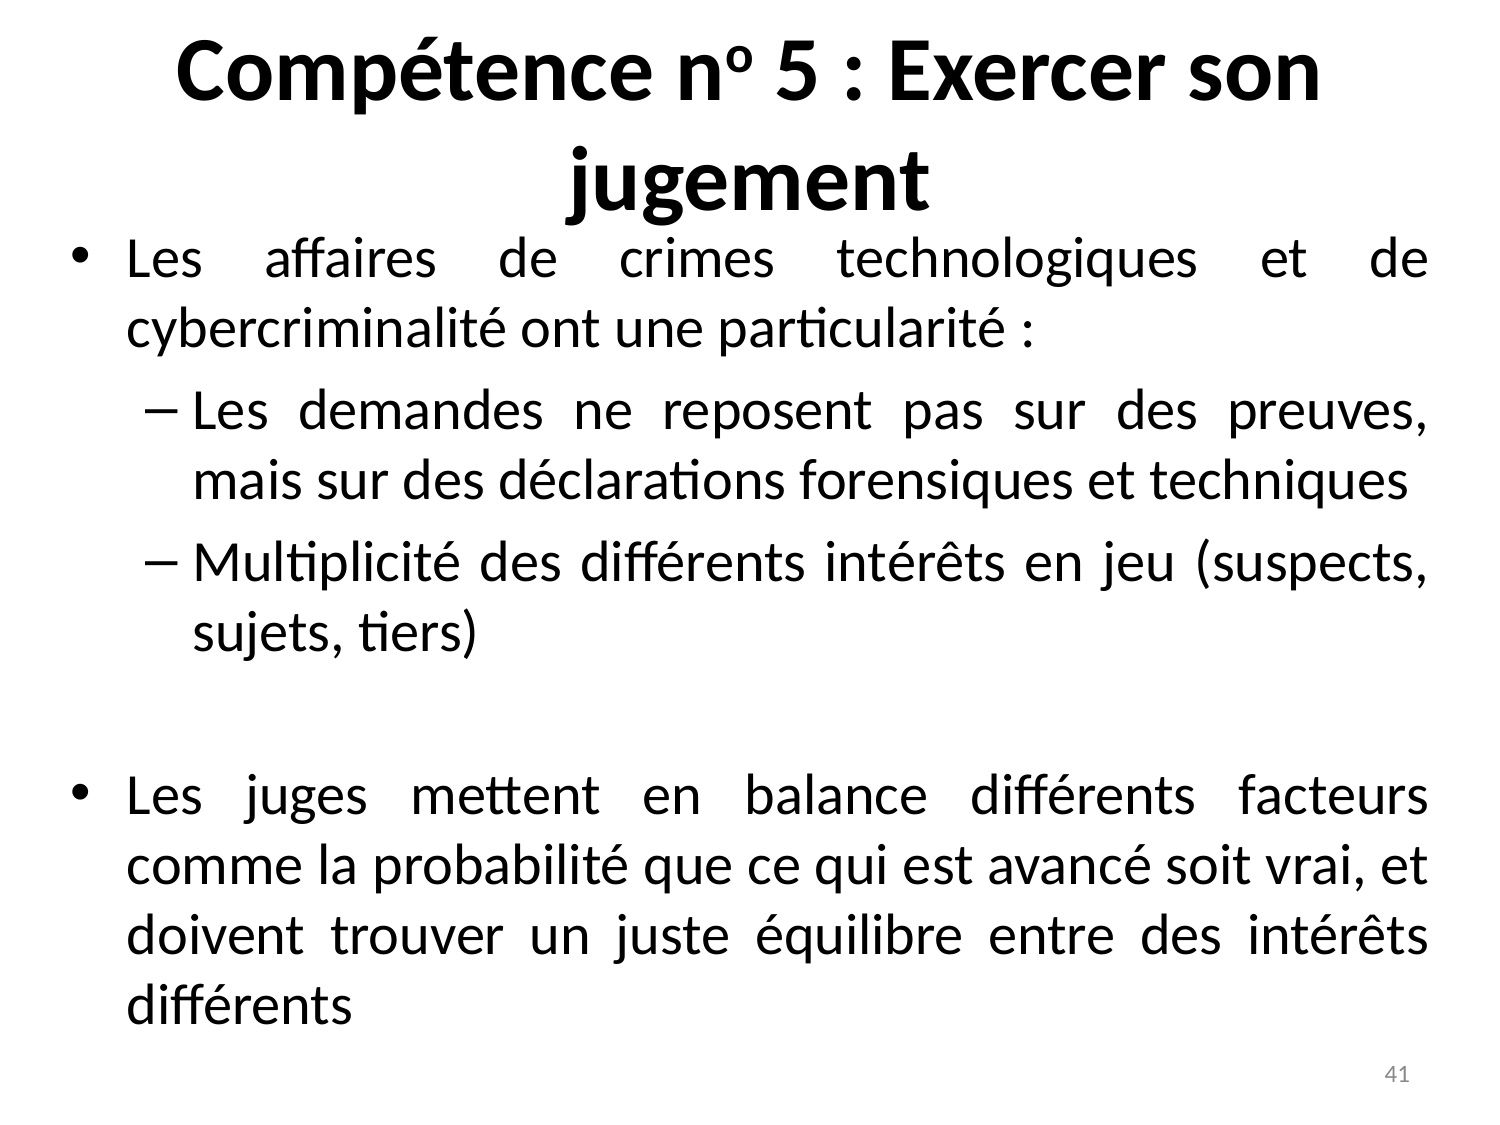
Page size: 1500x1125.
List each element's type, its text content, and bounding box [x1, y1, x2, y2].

text_box Les affaires de crimes technologiques et de cybercriminalité ont une particularité : Les demandes ne reposent pas sur des preuves, mais sur des déclarations forensiques et techniques Multiplicité des différents intérêts en jeu (suspects, sujets, tiers) Les juges mettent en balance différents facteurs comme la probabilité que ce qui est avancé soit vrai, et doivent trouver un juste équilibre entre des intérêts différents [55, 212, 1445, 1088]
slide_number 41 [1074, 1042, 1425, 1103]
title Compétence no 5 : Exercer son jugement [75, 24, 1425, 213]
